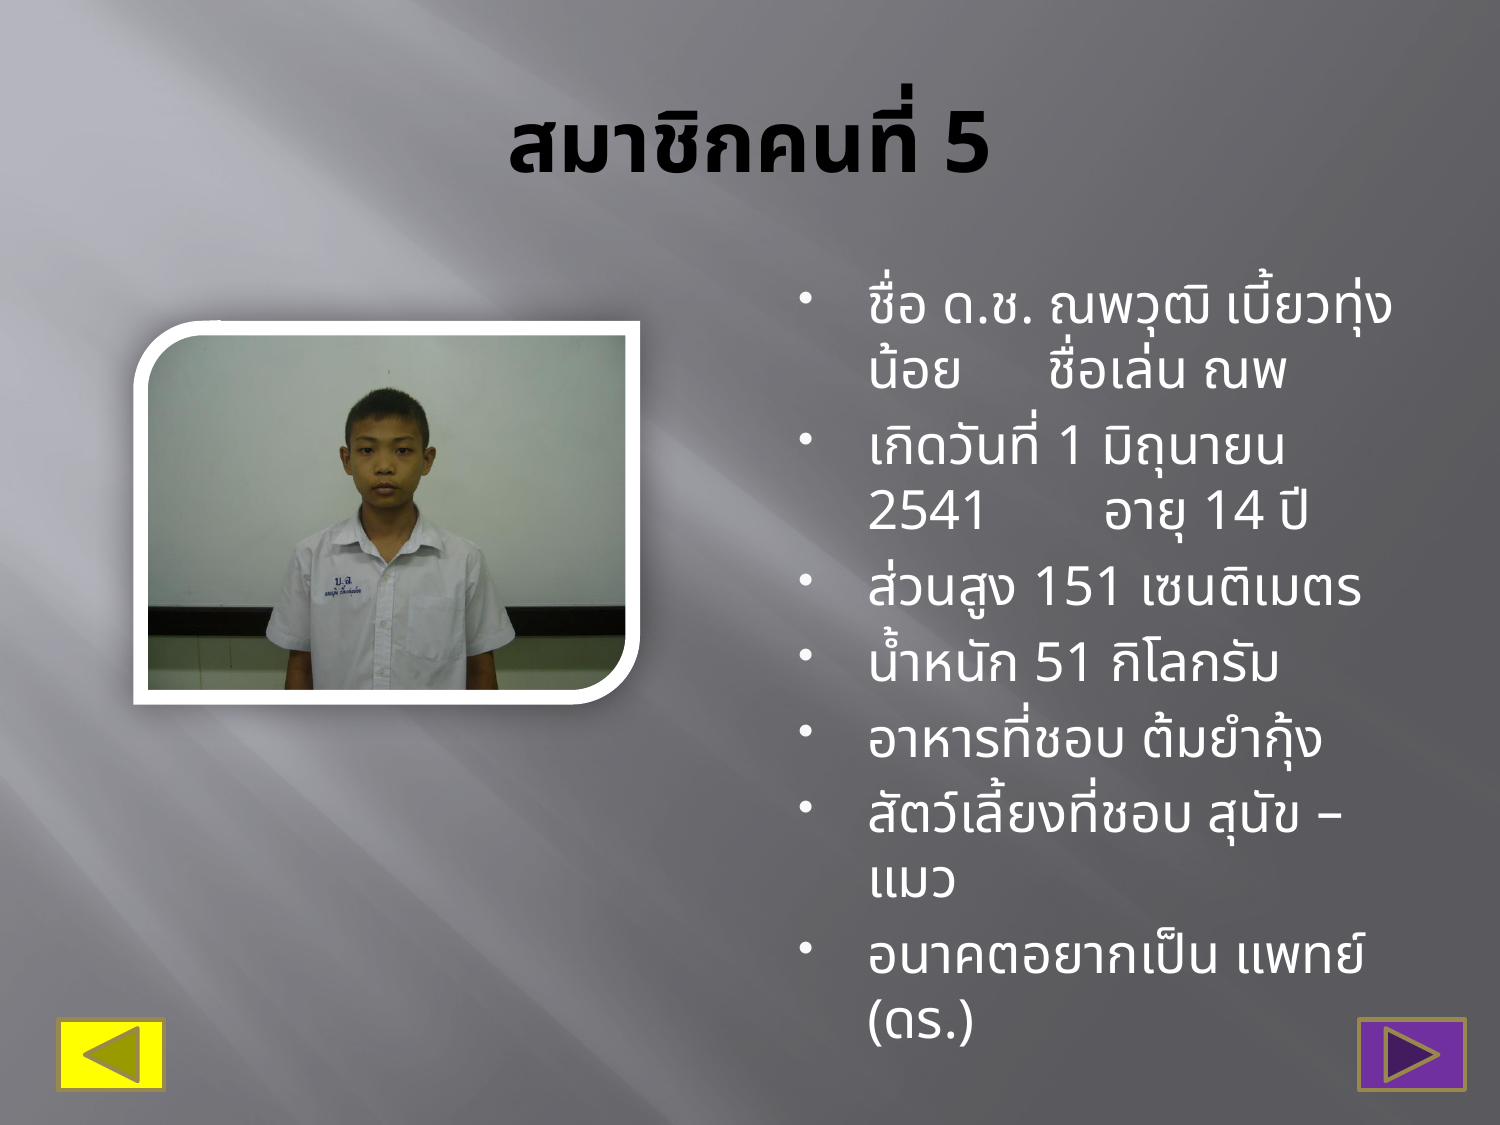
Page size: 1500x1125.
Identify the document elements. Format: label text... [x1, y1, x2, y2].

list ชื่อ ด.ช. ณพวุฒิ เบี้ยวทุ่งน้อย ชื่อเล่น ณพ เกิดวันที่ 1 มิถุนายน 2541 อายุ 14 ปี ส่วนสูง 151 เซนติเมตร น้ำหนัก 51 กิโลกรัม อาหารที่ชอบ ต้มยำกุ้ง สัตว์เลี้ยงที่ชอบ สุนัข – แมว อนาคตอยากเป็น แพทย์ (ดร.) [762, 262, 1425, 1005]
title สมาชิกคนที่ 5 [75, 45, 1425, 233]
text_box [56, 1017, 166, 1092]
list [140, 327, 633, 698]
text_box [1357, 1017, 1467, 1092]
